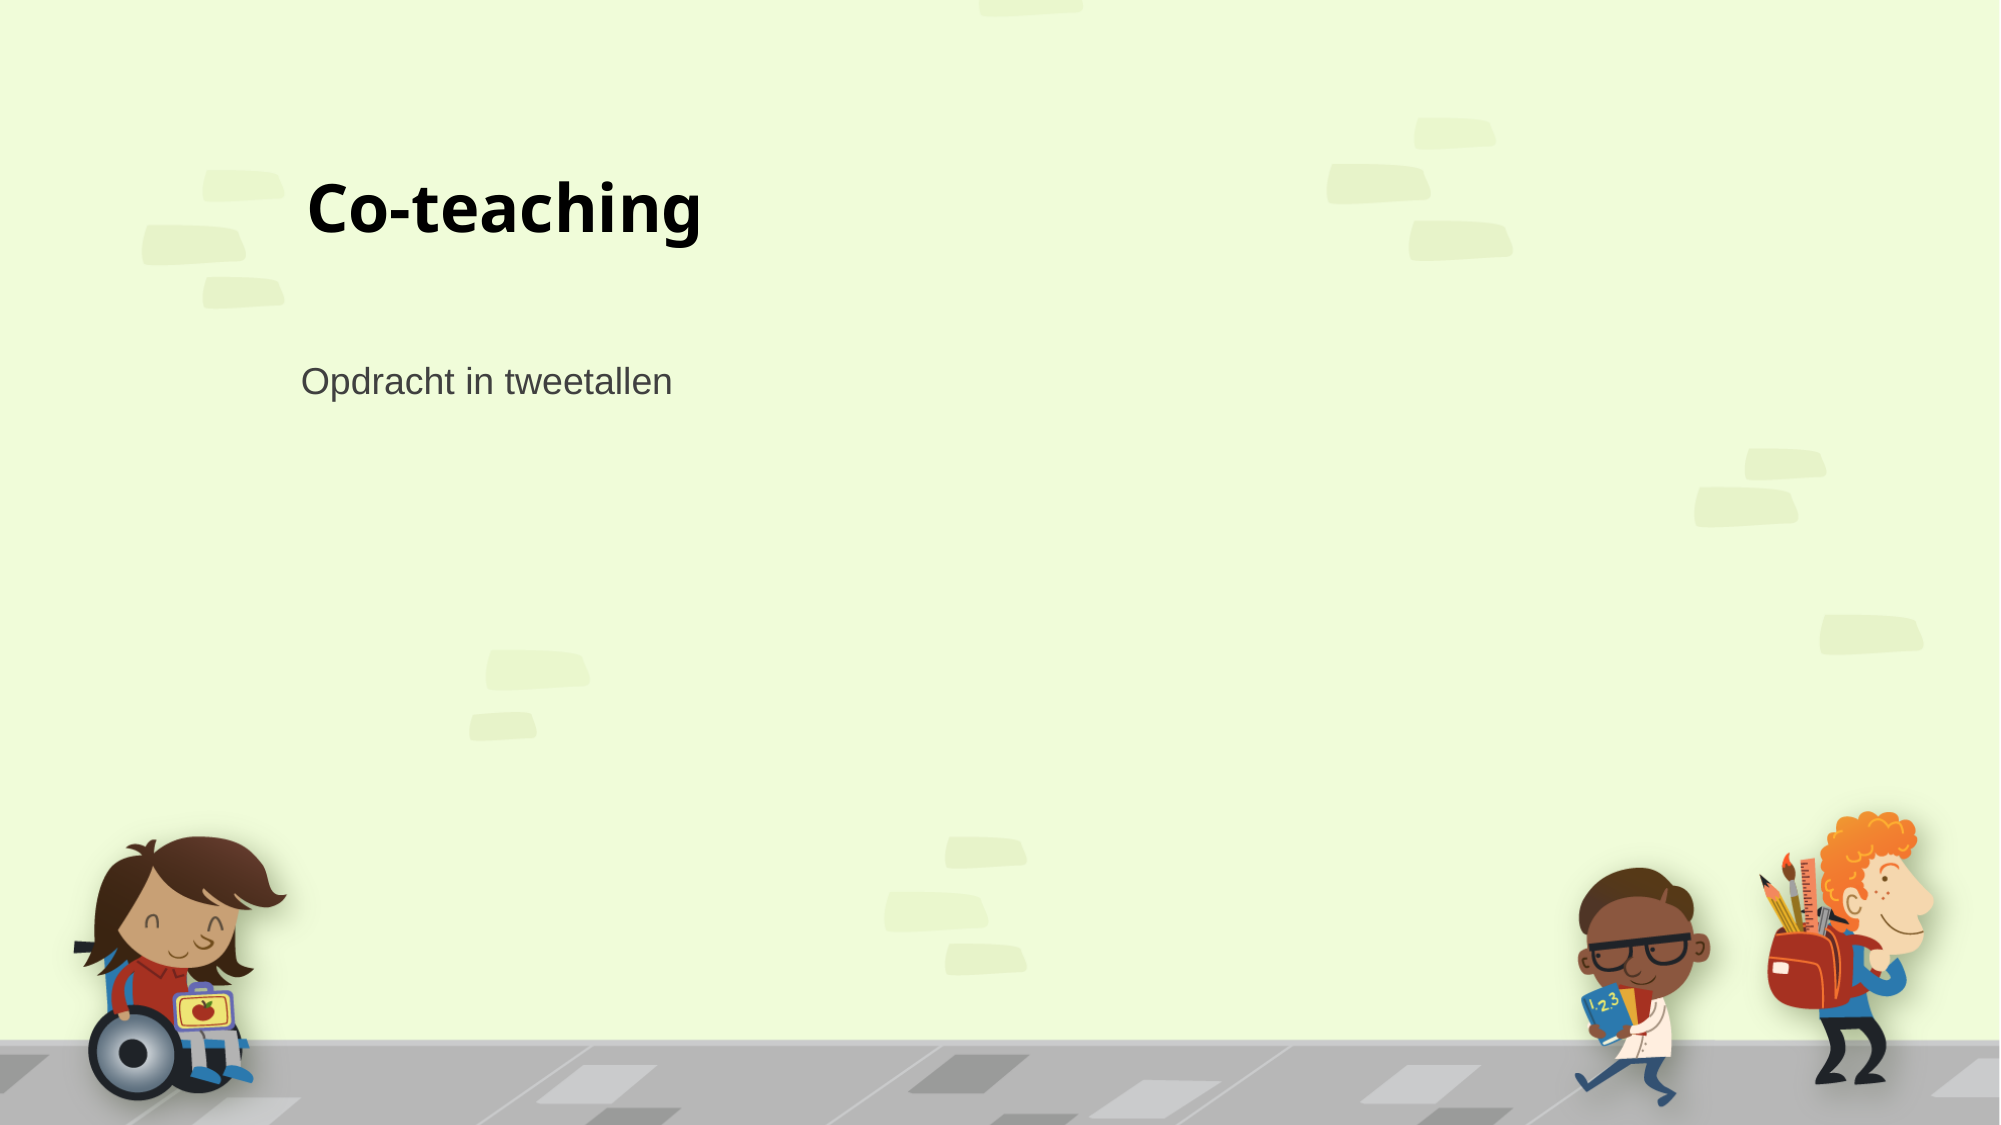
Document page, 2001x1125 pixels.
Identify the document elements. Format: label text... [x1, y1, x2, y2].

text_box [292, 159, 1971, 264]
text_box Co-teaching [291, 158, 1292, 254]
text_box Opdracht in tweetallen [286, 349, 1287, 410]
picture [0, 0, 2000, 1125]
